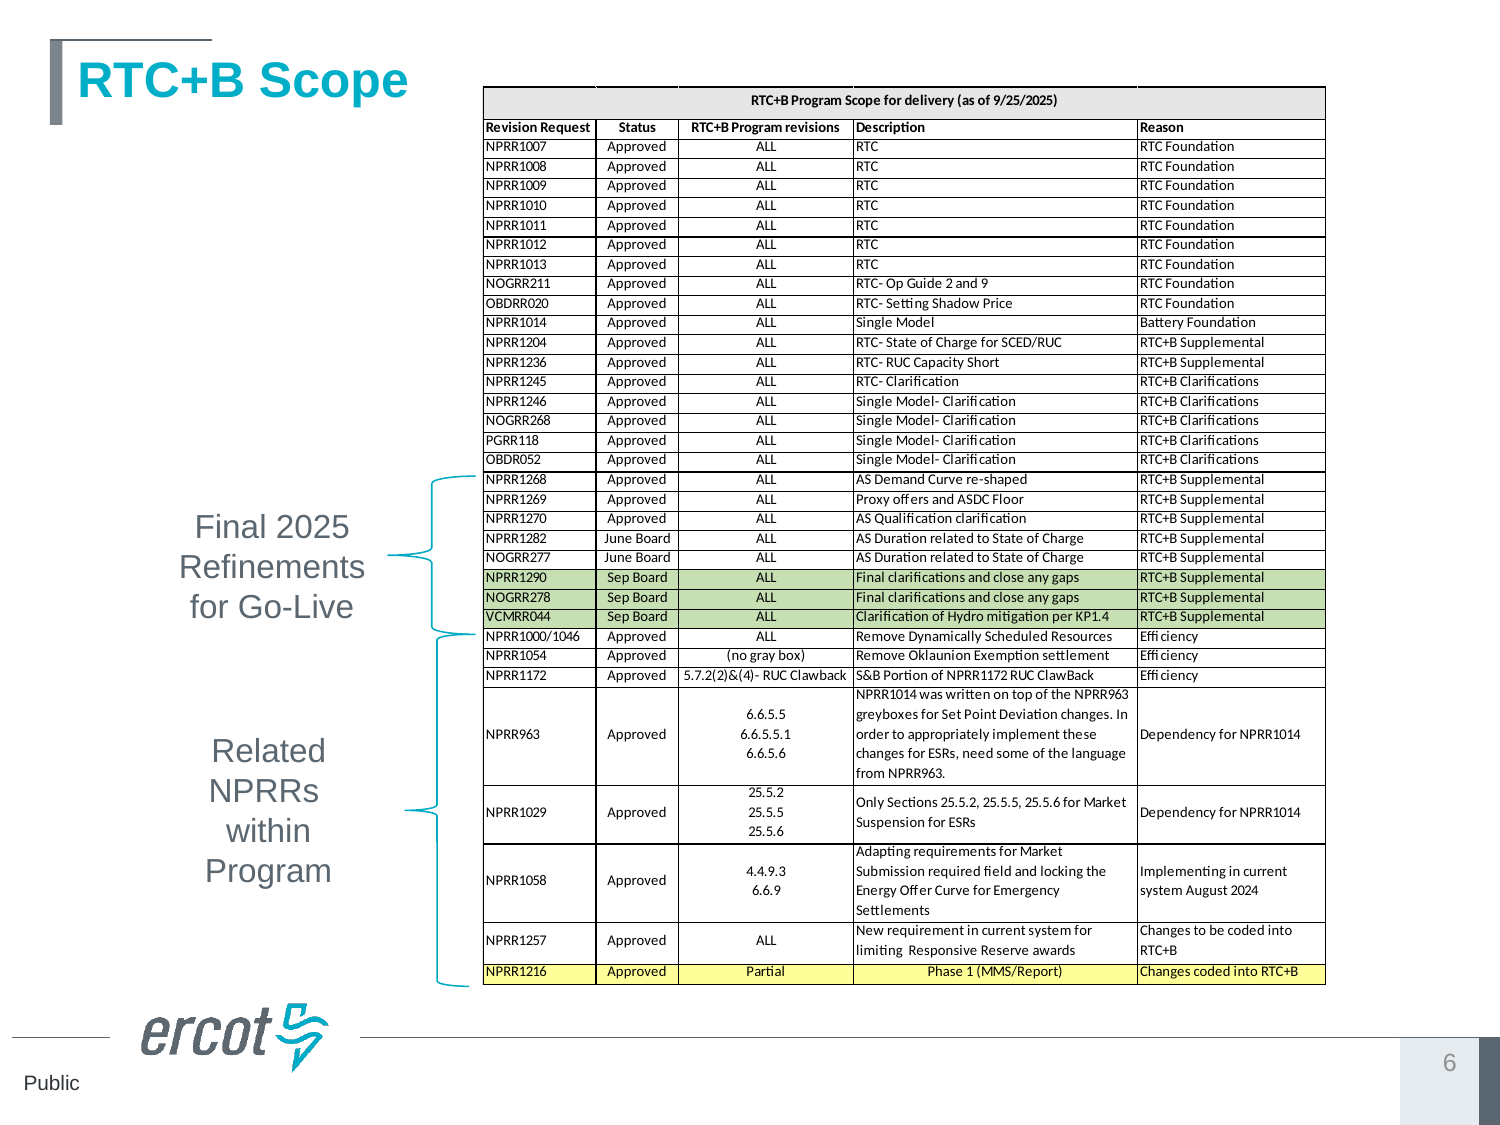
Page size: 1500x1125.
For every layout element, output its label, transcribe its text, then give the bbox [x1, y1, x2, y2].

picture [137, 999, 332, 1075]
text_box Final 2025 Refinements for Go-Live [153, 498, 391, 633]
text_box Related NPRRs within Program [149, 722, 388, 897]
title RTC+B Scope [62, 39, 1450, 134]
picture [482, 86, 1328, 986]
text_box [391, 475, 476, 636]
text_box [404, 633, 470, 988]
